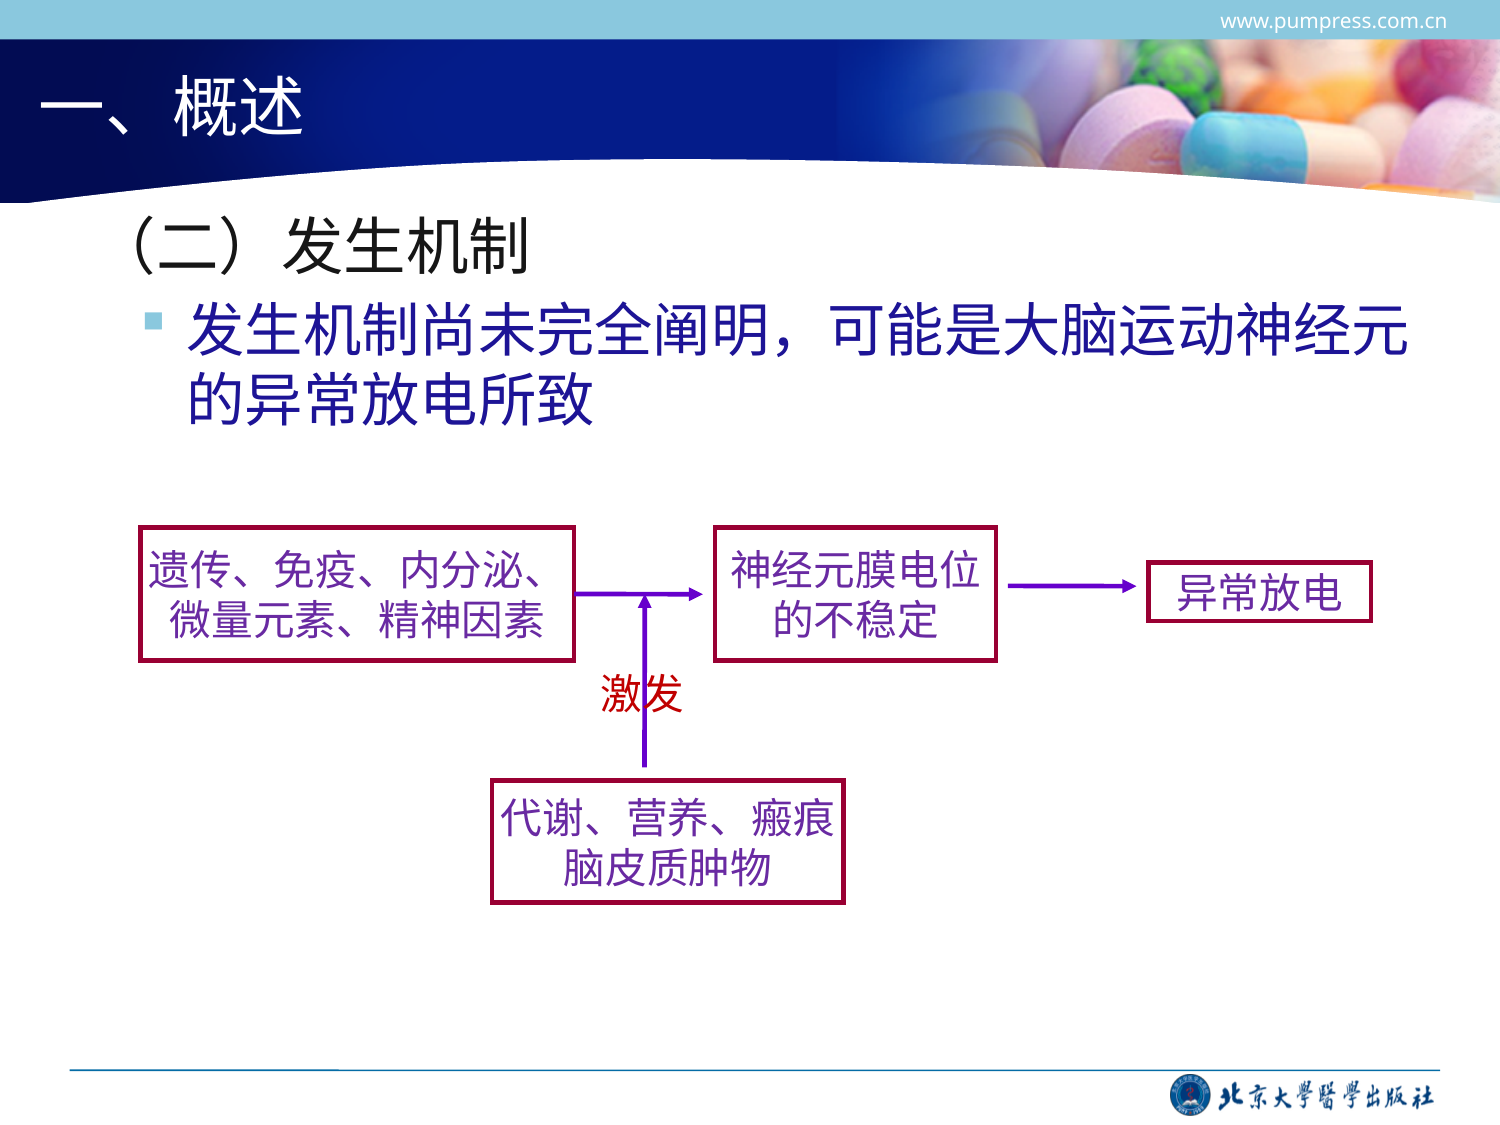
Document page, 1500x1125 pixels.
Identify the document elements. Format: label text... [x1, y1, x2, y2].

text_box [140, 527, 1372, 903]
list （二）发生机制 发生机制尚未完全阐明，可能是大脑运动神经元的异常放电所致 [49, 198, 1463, 1026]
picture [0, 40, 1500, 203]
title 一、概述 [23, 58, 1349, 152]
slide_number www.pumpress.com.cn [1024, 0, 1463, 38]
picture [1170, 1074, 1436, 1118]
